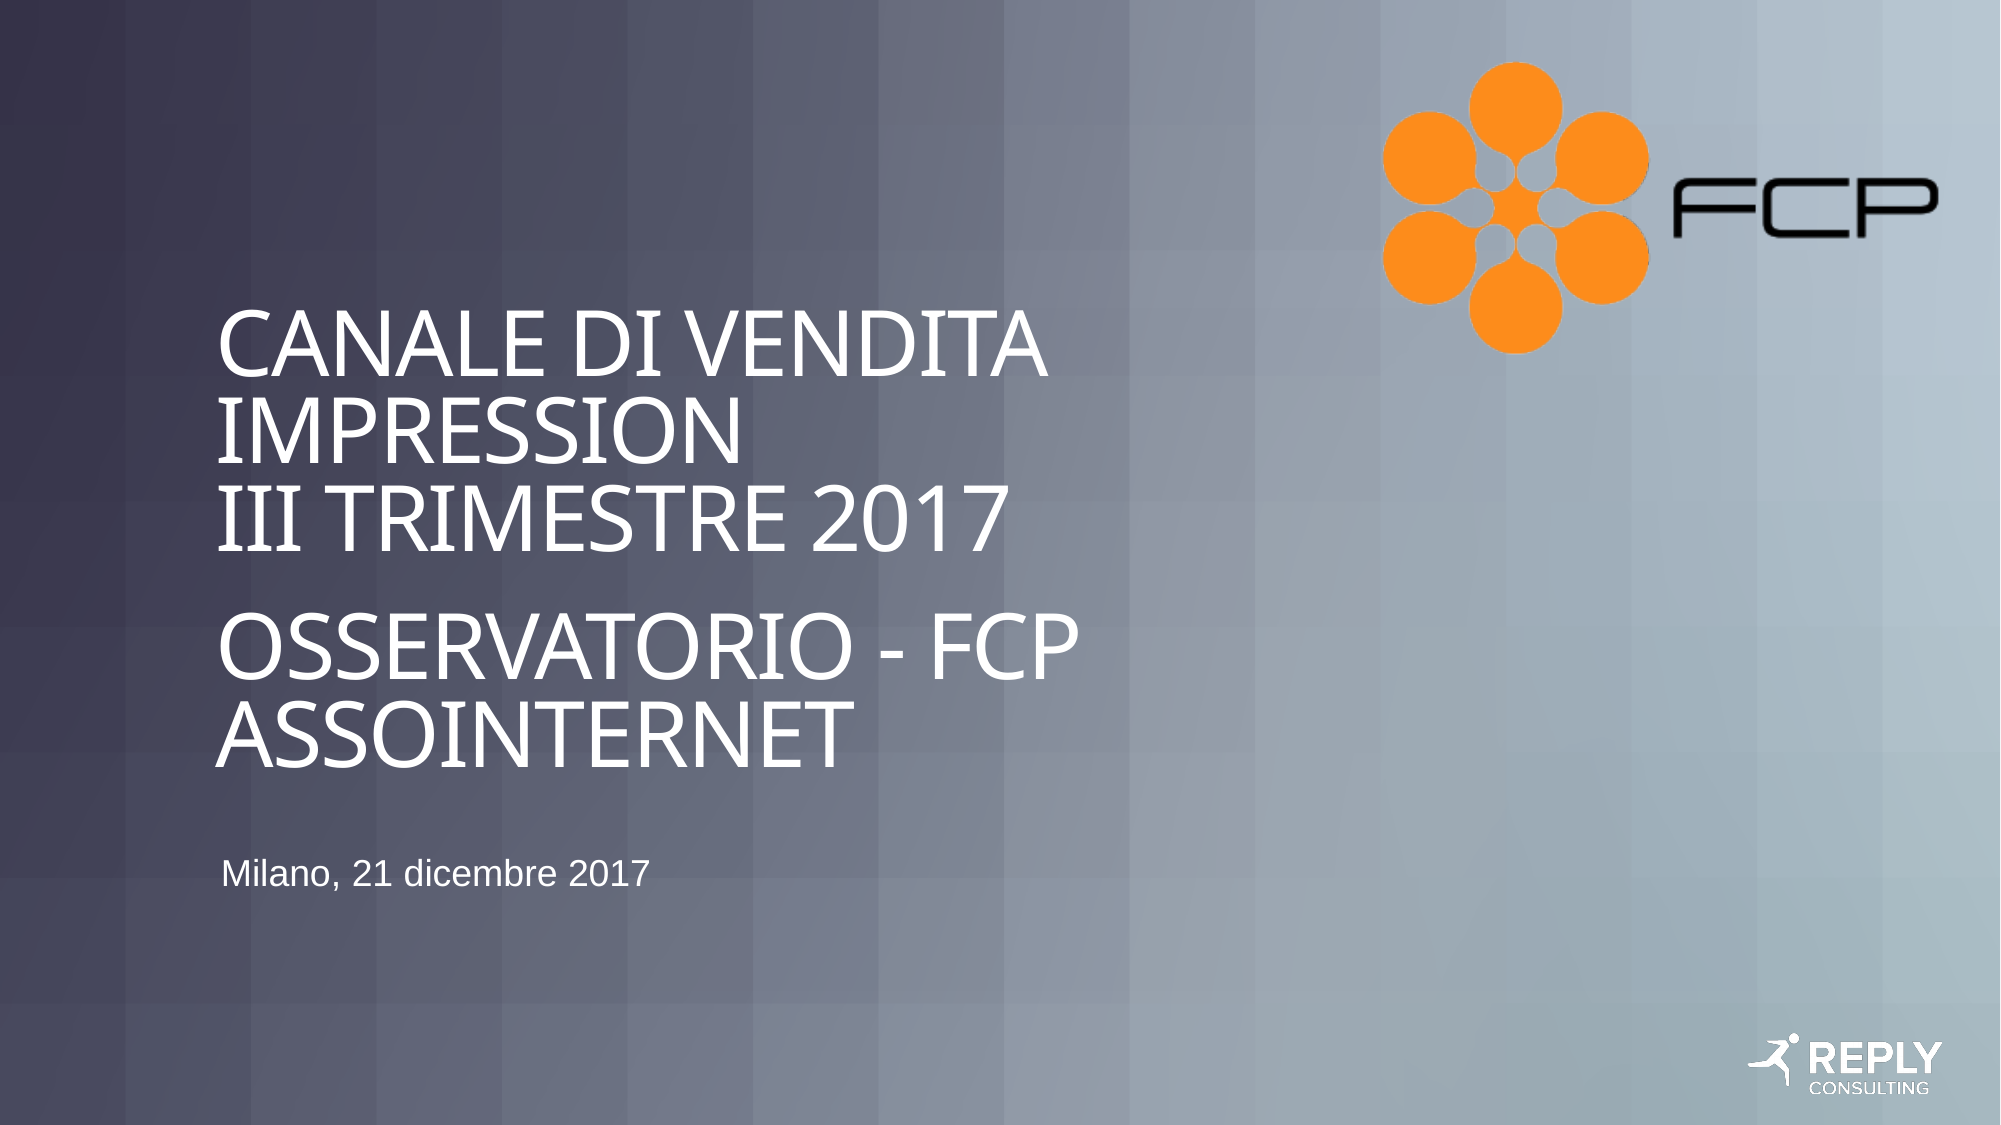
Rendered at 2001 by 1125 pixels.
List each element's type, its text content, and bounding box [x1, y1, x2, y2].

text_box CANALE DI VENDITA IMPRESSION III TRIMESTRE 2017 OSSERVATORIO - FCP ASSOINTERNET [215, 257, 1379, 786]
subtitle Milano, 21 dicembre 2017 [220, 848, 1466, 921]
picture [0, 0, 2001, 1125]
